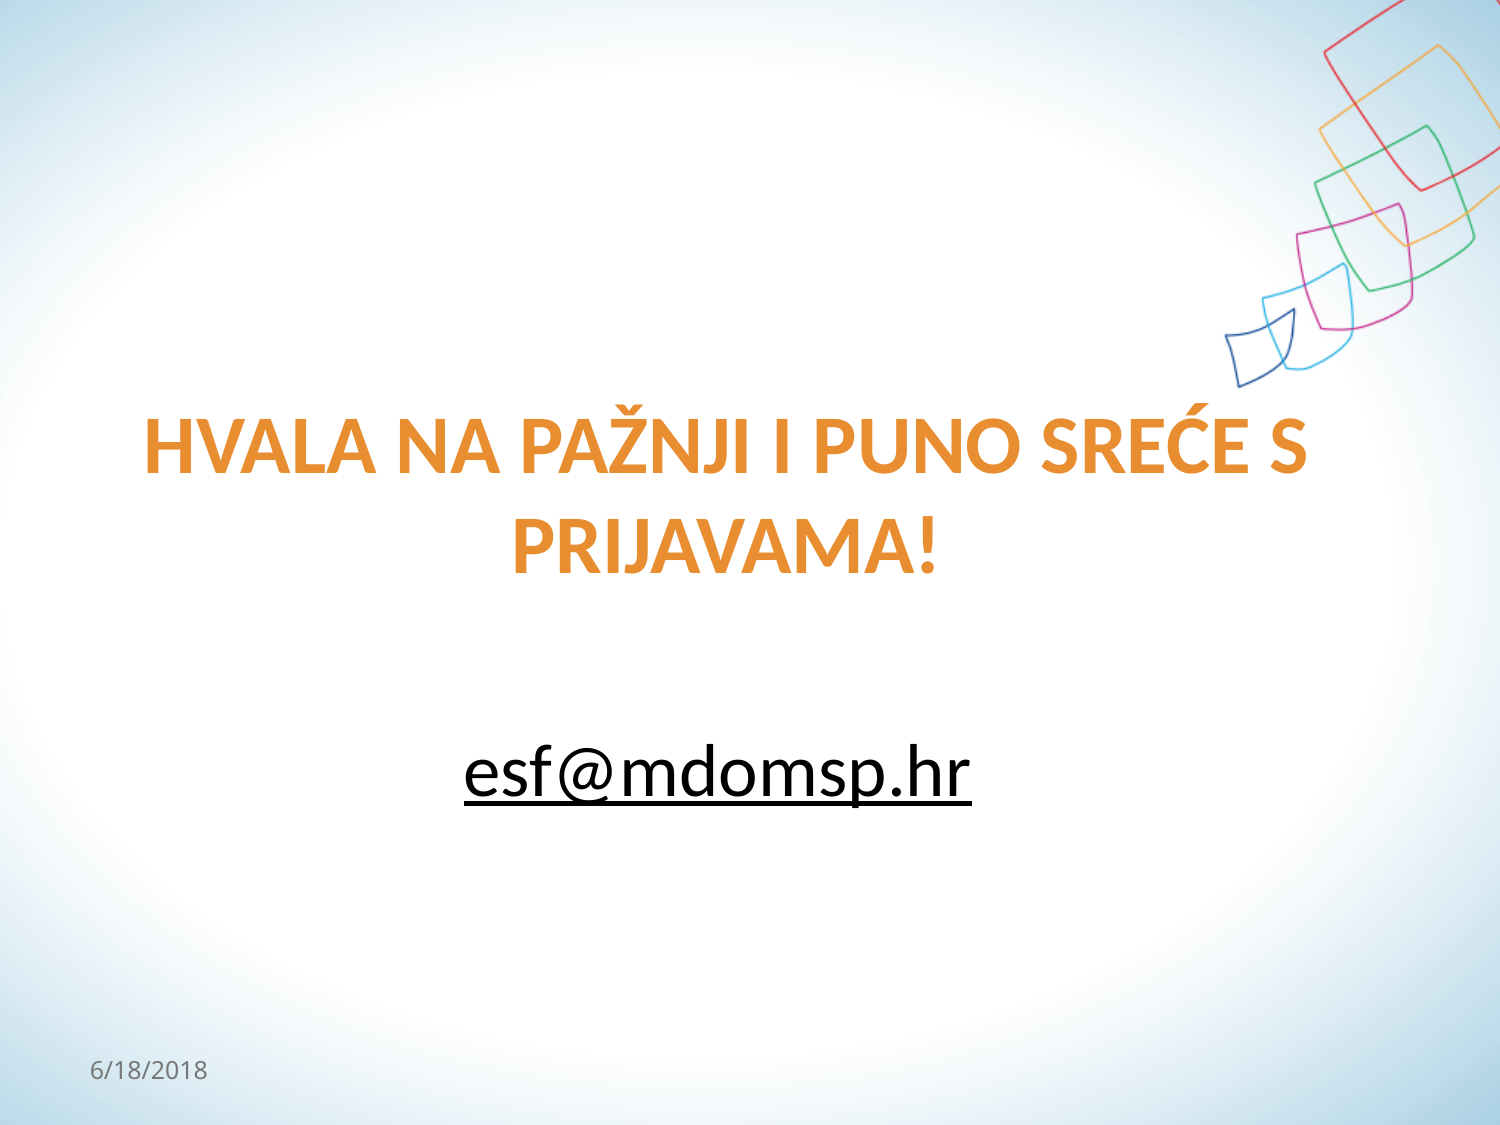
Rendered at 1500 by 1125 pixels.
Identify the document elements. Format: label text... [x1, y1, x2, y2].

list HVALA NA PAŽNJI I PUNO SREĆE S PRIJAVAMA! esf@mdomsp.hr [94, 232, 1359, 992]
